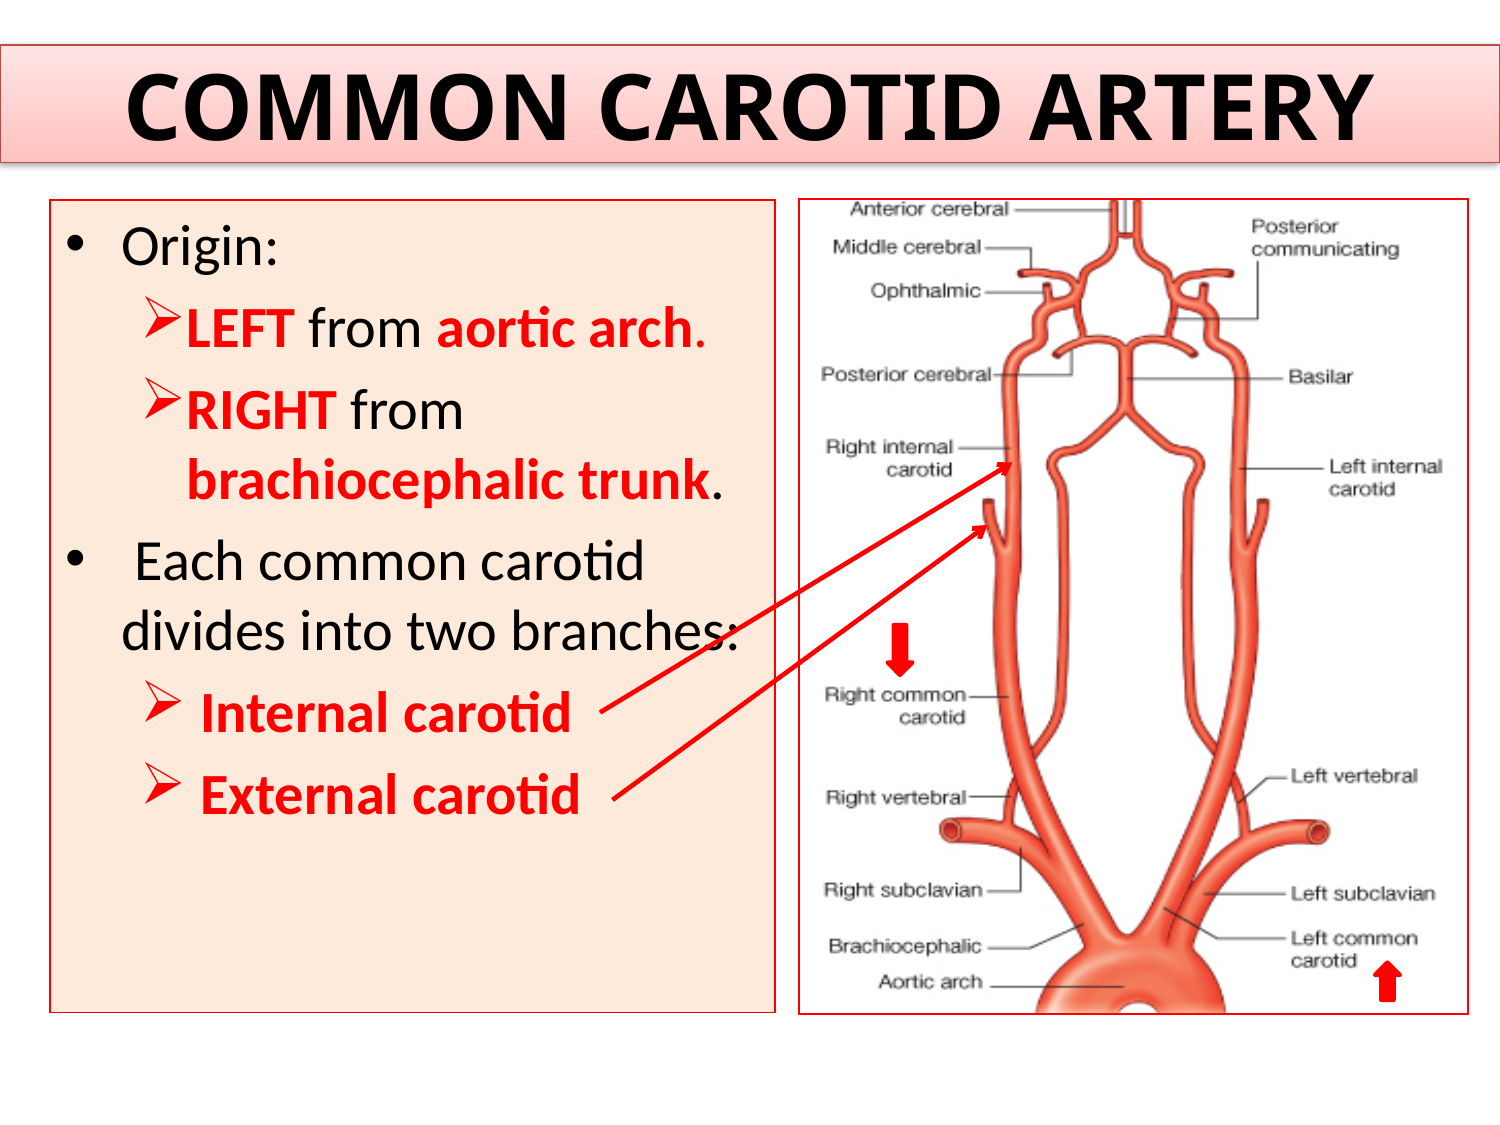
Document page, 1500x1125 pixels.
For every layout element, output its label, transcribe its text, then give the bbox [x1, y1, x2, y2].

list Origin: LEFT from aortic arch. RIGHT from brachiocephalic trunk. Each common carotid divides into two branches: Internal carotid External carotid [49, 199, 776, 1013]
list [799, 199, 1468, 1014]
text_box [612, 524, 988, 801]
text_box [599, 462, 1013, 713]
title COMMON CAROTID ARTERY [0, 44, 1500, 163]
